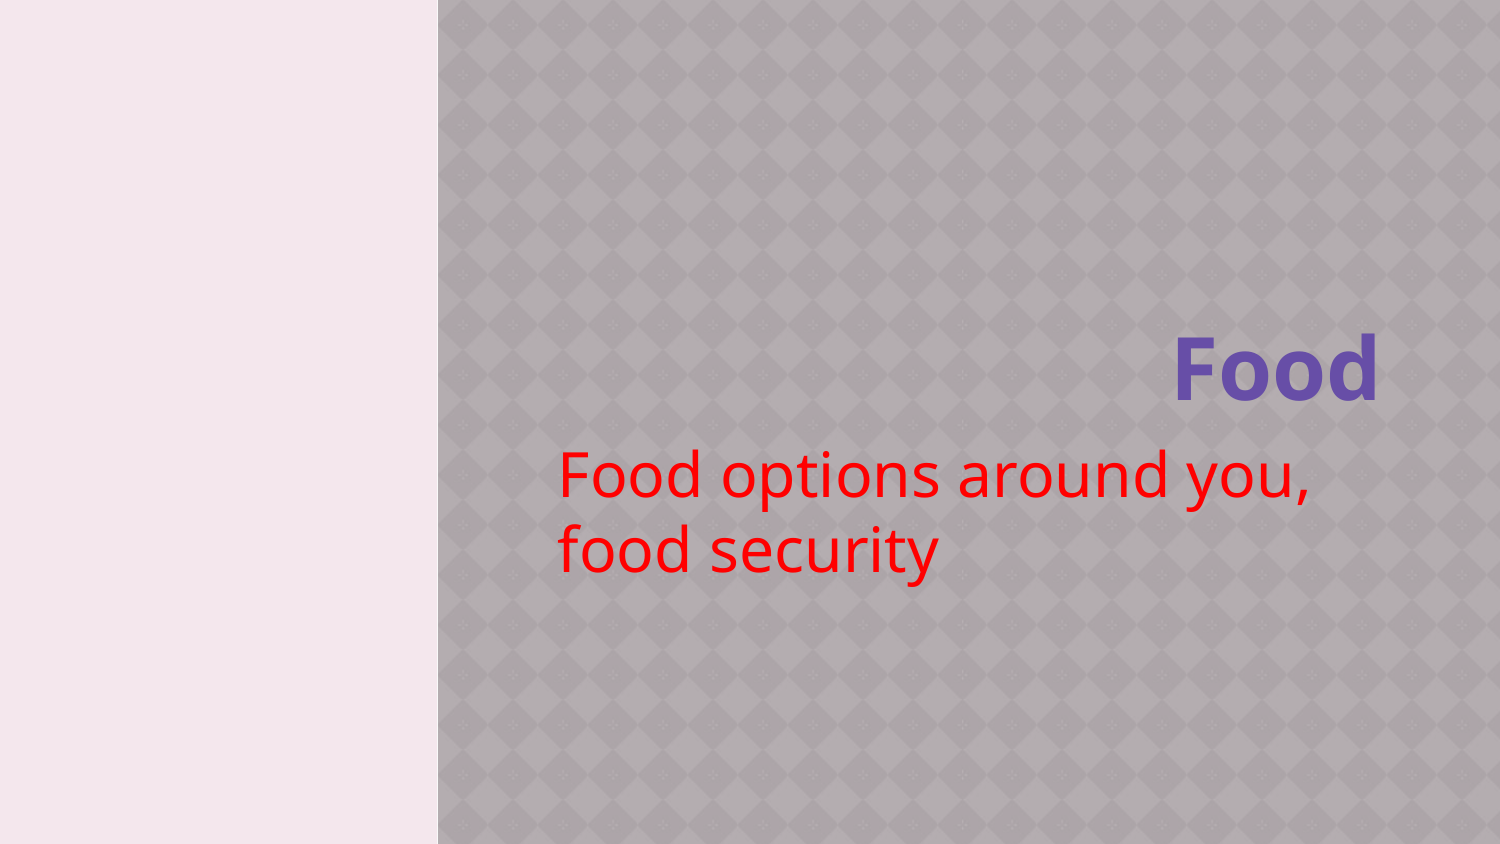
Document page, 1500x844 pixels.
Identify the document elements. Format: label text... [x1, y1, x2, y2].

title Food [552, 65, 1390, 419]
subtitle Food options around you, food security [550, 435, 1390, 571]
